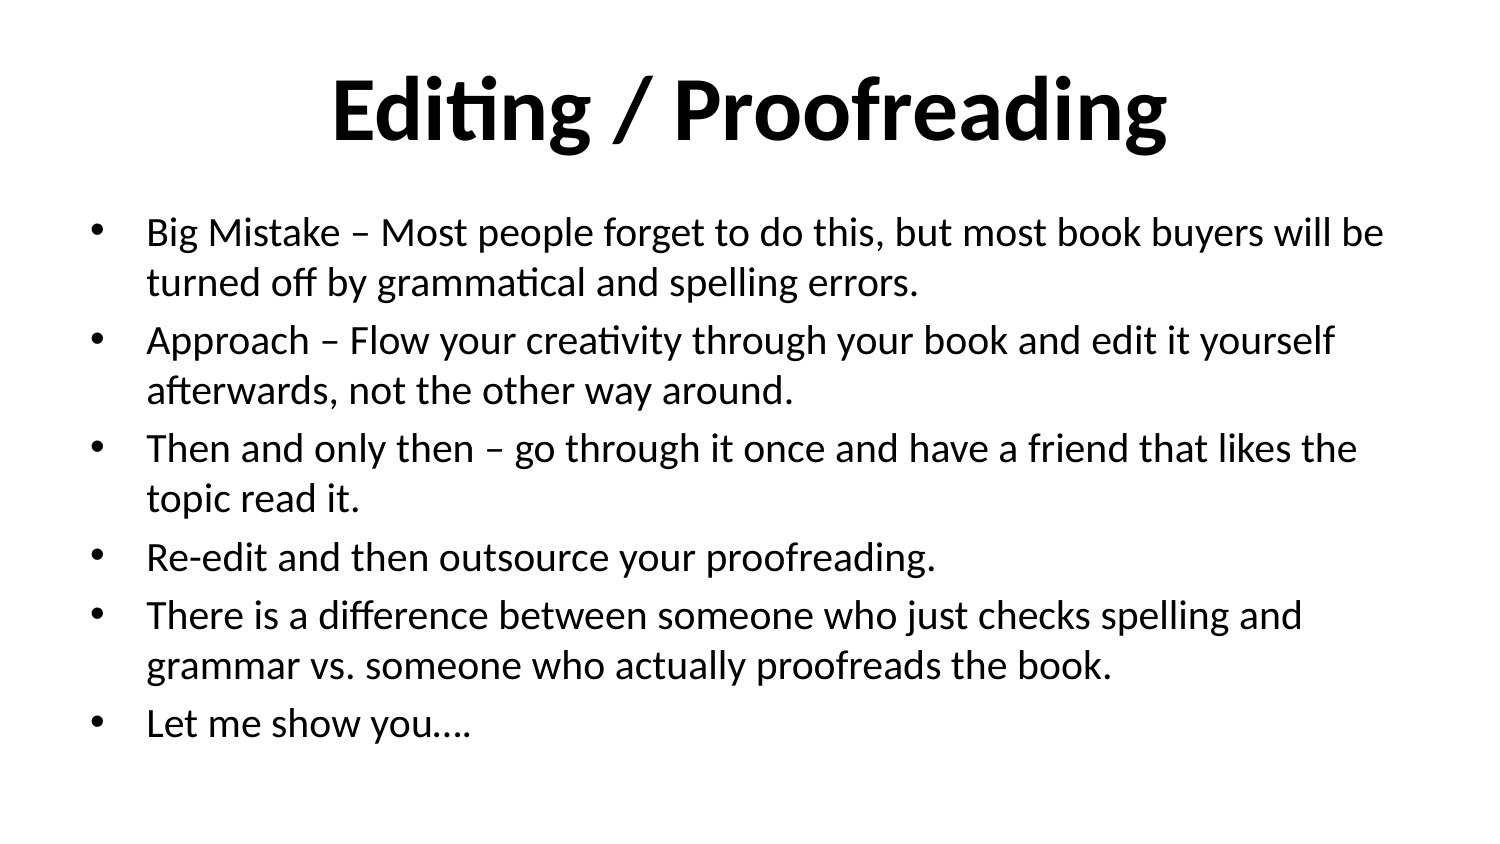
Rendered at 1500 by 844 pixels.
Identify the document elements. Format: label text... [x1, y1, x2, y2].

list Big Mistake – Most people forget to do this, but most book buyers will be turned off by grammatical and spelling errors. Approach – Flow your creativity through your book and edit it yourself afterwards, not the other way around. Then and only then – go through it once and have a friend that likes the topic read it. Re-edit and then outsource your proofreading. There is a difference between someone who just checks spelling and grammar vs. someone who actually proofreads the book. Let me show you…. [75, 196, 1425, 754]
title Editing / Proofreading [75, 33, 1425, 175]
